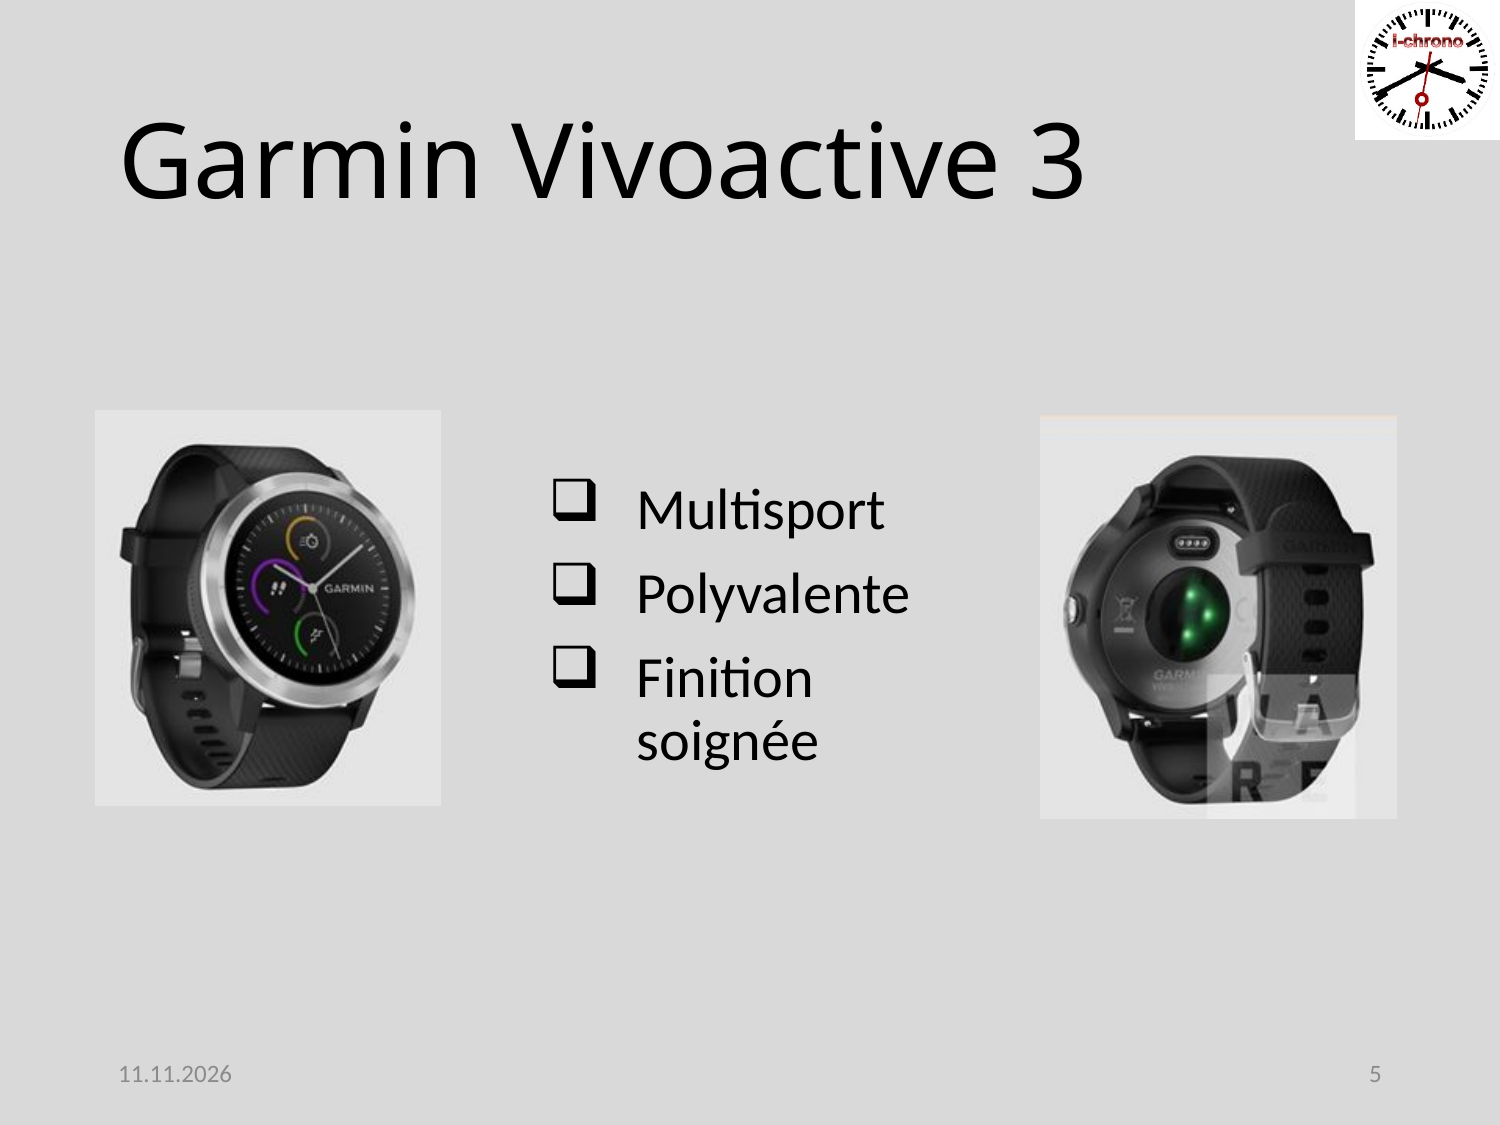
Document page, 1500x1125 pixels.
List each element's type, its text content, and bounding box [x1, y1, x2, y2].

picture [1040, 415, 1397, 819]
slide_number 4 [1059, 1042, 1397, 1103]
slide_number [103, 1042, 441, 1103]
picture [95, 410, 441, 806]
list Multisport Polyvalente Finition soignée [533, 471, 948, 806]
title Garmin Vivoactive 3 [103, 59, 1339, 271]
picture [1355, 0, 1500, 140]
